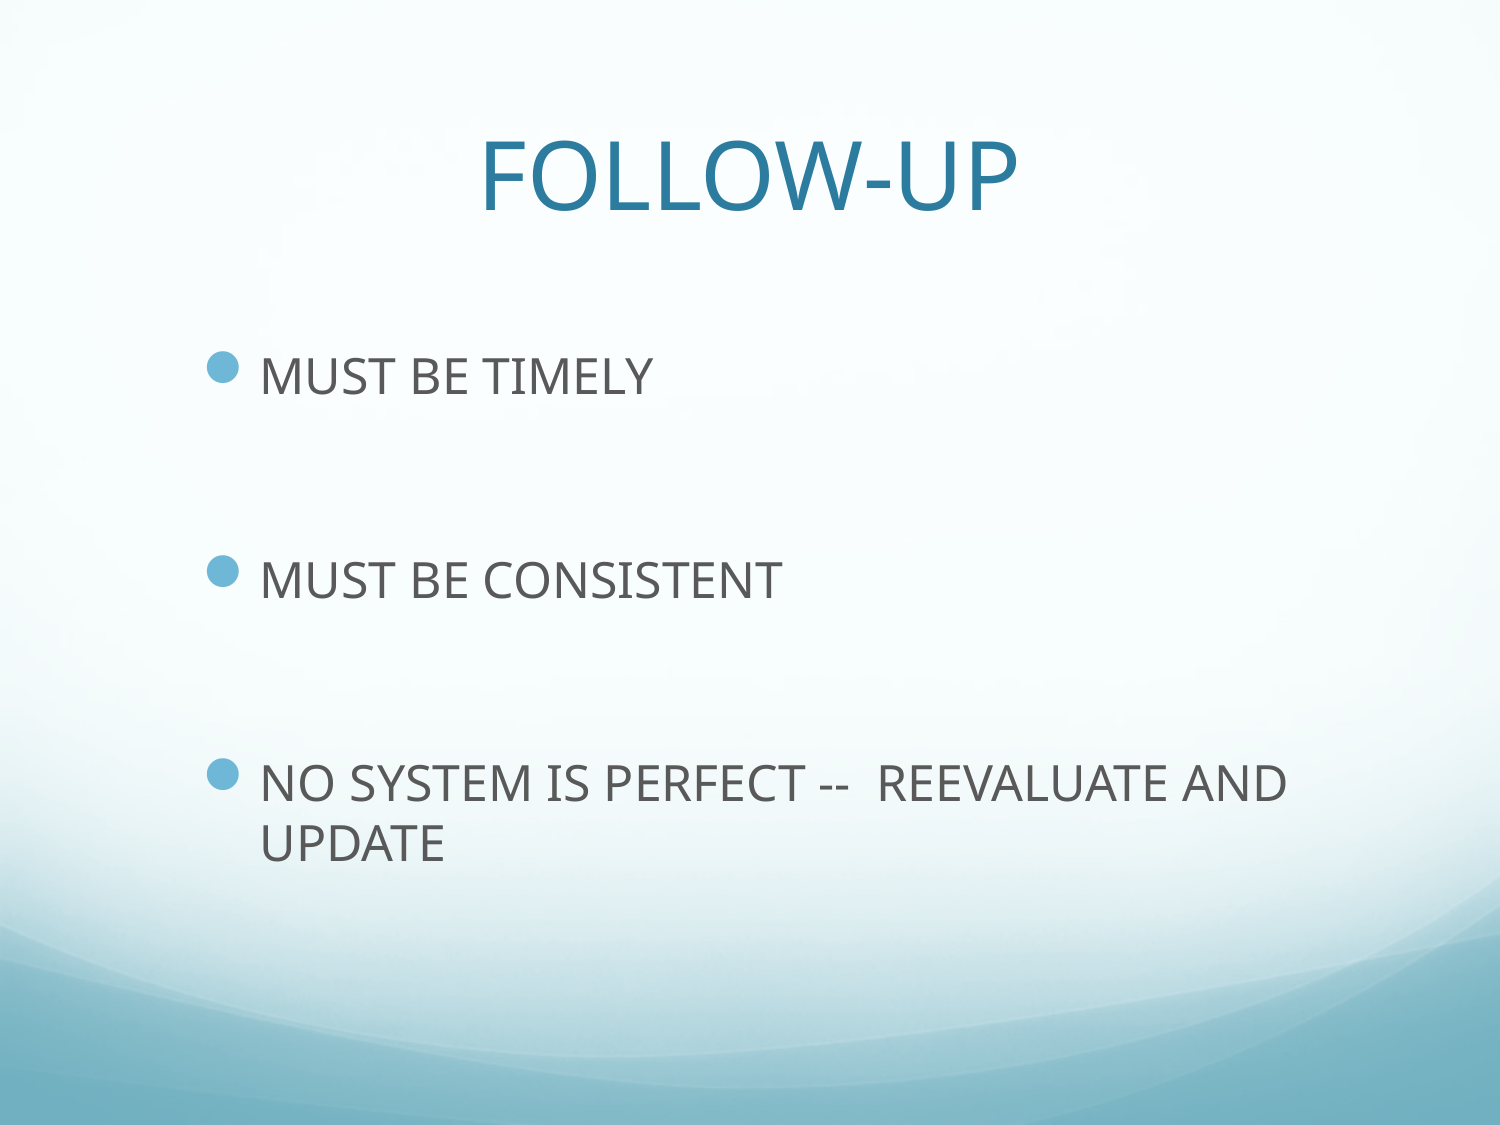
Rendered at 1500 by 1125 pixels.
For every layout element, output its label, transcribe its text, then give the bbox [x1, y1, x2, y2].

title FOLLOW-UP [90, 17, 1410, 237]
list MUST BE TIMELY MUST BE CONSISTENT NO SYSTEM IS PERFECT -- REEVALUATE AND UPDATE [187, 337, 1460, 1025]
